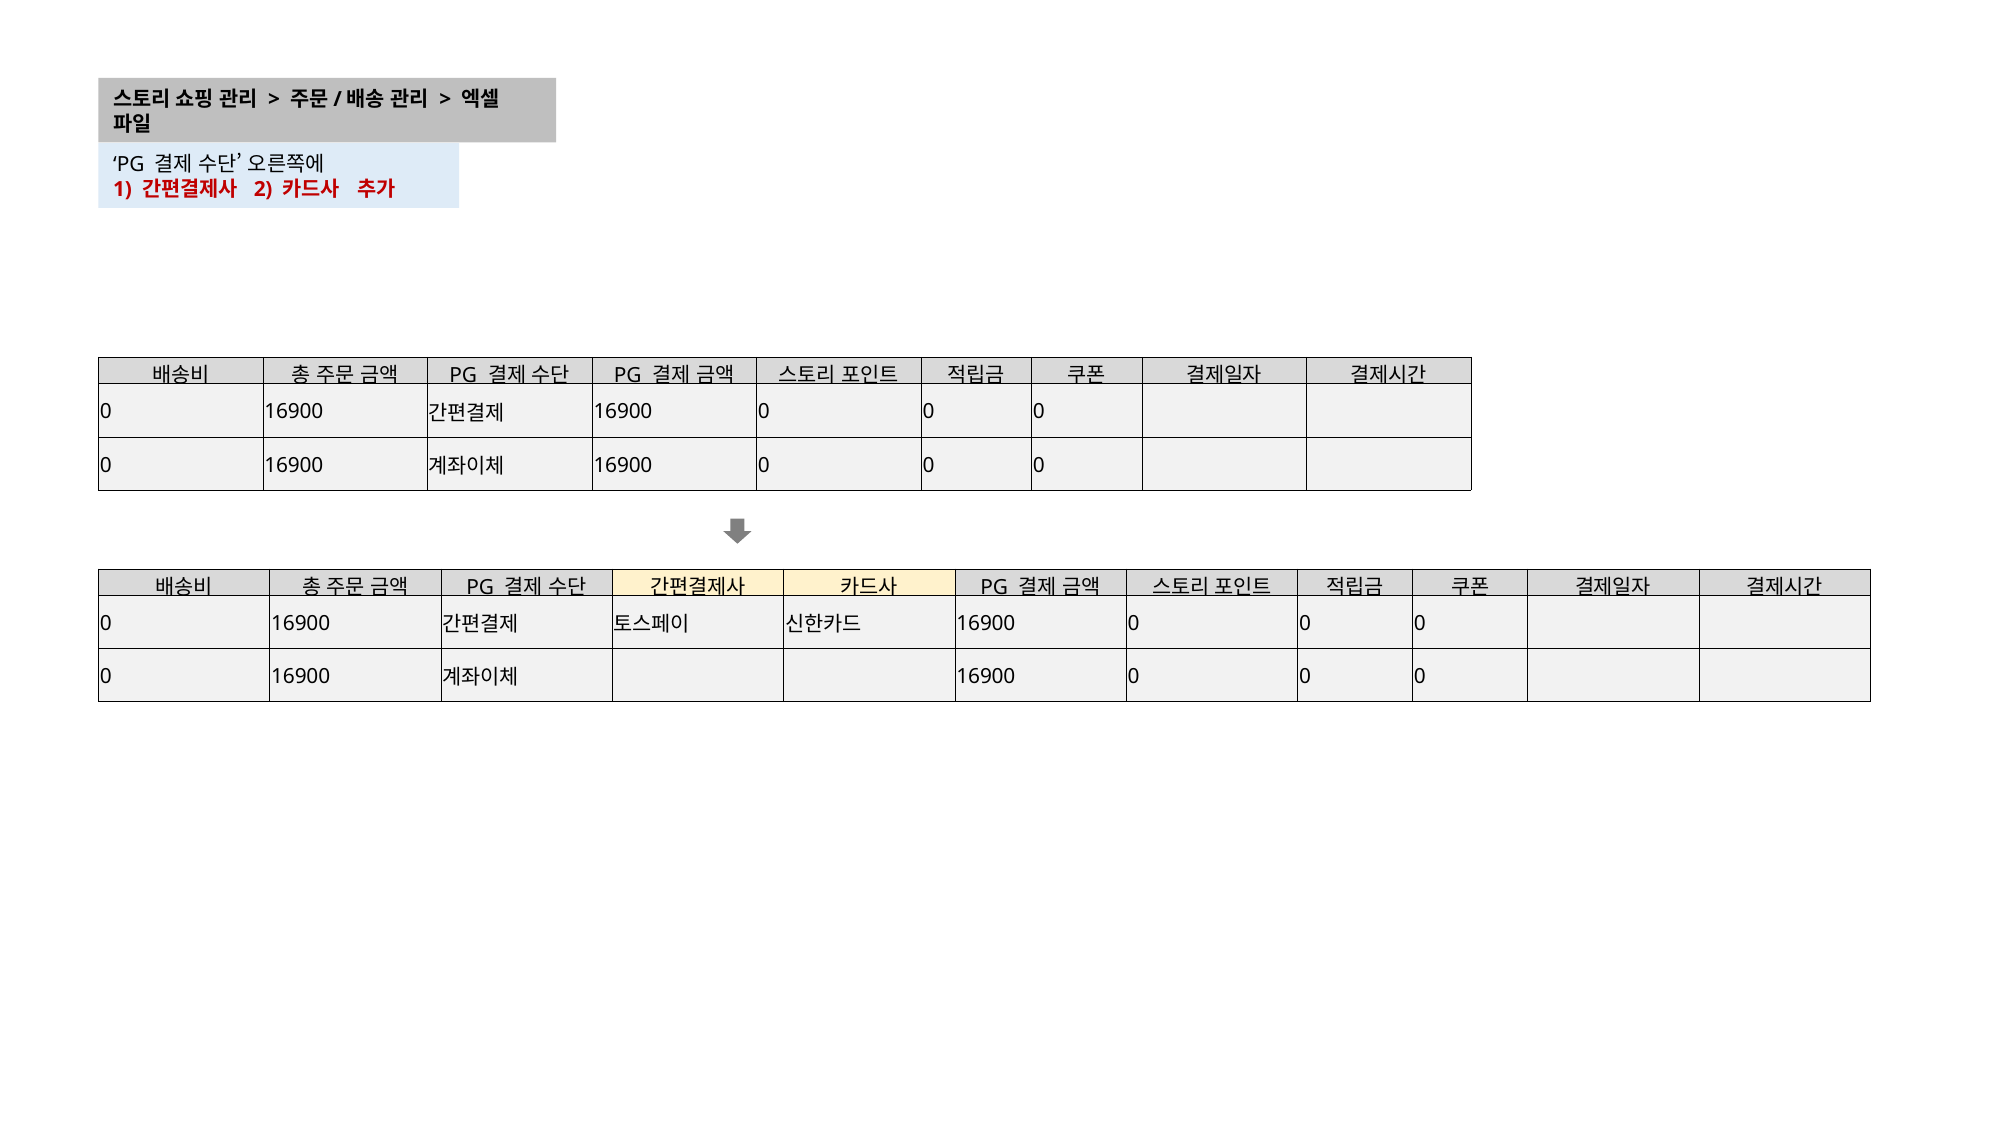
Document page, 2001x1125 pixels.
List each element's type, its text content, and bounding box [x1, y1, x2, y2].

table_cell [1700, 596, 1870, 648]
table_header 카드사 [784, 570, 955, 595]
table_header 결제시간 [1700, 570, 1870, 595]
table_header 스토리 포인트 [757, 358, 921, 383]
table_cell 0 [99, 384, 263, 437]
table_cell 계좌이체 [442, 649, 612, 701]
table_header 결제시간 [1307, 358, 1471, 383]
table_header 결제일자 [1528, 570, 1699, 595]
table_cell 16900 [264, 438, 427, 490]
table_cell [1528, 596, 1699, 648]
table_cell [613, 649, 783, 701]
text_box ‘PG 결제 수단’ 오른쪽에 1) 간편결제사 2) 카드사 추가 [98, 143, 460, 208]
table_cell 0 [1127, 649, 1297, 701]
table_cell 0 [1032, 438, 1142, 490]
table_cell [1700, 649, 1870, 701]
table_cell 0 [99, 438, 263, 490]
text_box [720, 517, 755, 546]
text_box 스토리 쇼핑 관리 > 주문/배송 관리 > 엑셀 파일 [98, 77, 557, 143]
table_header 총 주문 금액 [264, 358, 427, 383]
table_header 결제일자 [1143, 358, 1306, 383]
table_cell 0 [1413, 649, 1527, 701]
table_header PG 결제 금액 [593, 358, 756, 383]
table_cell 16900 [956, 596, 1126, 648]
table_header 적립금 [922, 358, 1031, 383]
table_header 총 주문 금액 [270, 570, 441, 595]
table_cell 0 [99, 596, 269, 648]
table_cell 신한카드 [784, 596, 955, 648]
table_cell 0 [1413, 596, 1527, 648]
table_cell 16900 [264, 384, 427, 437]
table_header 적립금 [1298, 570, 1412, 595]
table_cell [1143, 384, 1306, 437]
table_header 쿠폰 [1413, 570, 1527, 595]
table_cell 토스페이 [613, 596, 783, 648]
table_cell 16900 [593, 438, 756, 490]
table_cell 0 [922, 438, 1031, 490]
table_cell 16900 [270, 649, 441, 701]
table_header 간편결제사 [613, 570, 783, 595]
table_header 배송비 [99, 358, 263, 383]
table_cell 16900 [593, 384, 756, 437]
table_cell [1307, 384, 1471, 437]
table_cell 0 [922, 384, 1031, 437]
table_cell 0 [1032, 384, 1142, 437]
table_header 쿠폰 [1032, 358, 1142, 383]
table_cell 16900 [956, 649, 1126, 701]
table_cell [784, 649, 955, 701]
table_cell [1143, 438, 1306, 490]
table_cell 0 [99, 649, 269, 701]
table_cell 0 [1127, 596, 1297, 648]
table_cell [1307, 438, 1471, 490]
table_cell 0 [757, 438, 921, 490]
table_cell [1528, 649, 1699, 701]
table_header PG 결제 수단 [428, 358, 592, 383]
table_header 배송비 [99, 570, 269, 595]
table_cell 0 [1298, 649, 1412, 701]
table_header 스토리 포인트 [1127, 570, 1297, 595]
table_cell 간편결제 [428, 384, 592, 437]
table_cell 계좌이체 [428, 438, 592, 490]
table_cell 간편결제 [442, 596, 612, 648]
table_header PG 결제 수단 [442, 570, 612, 595]
table_cell 16900 [270, 596, 441, 648]
table_cell 0 [757, 384, 921, 437]
table_header PG 결제 금액 [956, 570, 1126, 595]
table_cell 0 [1298, 596, 1412, 648]
